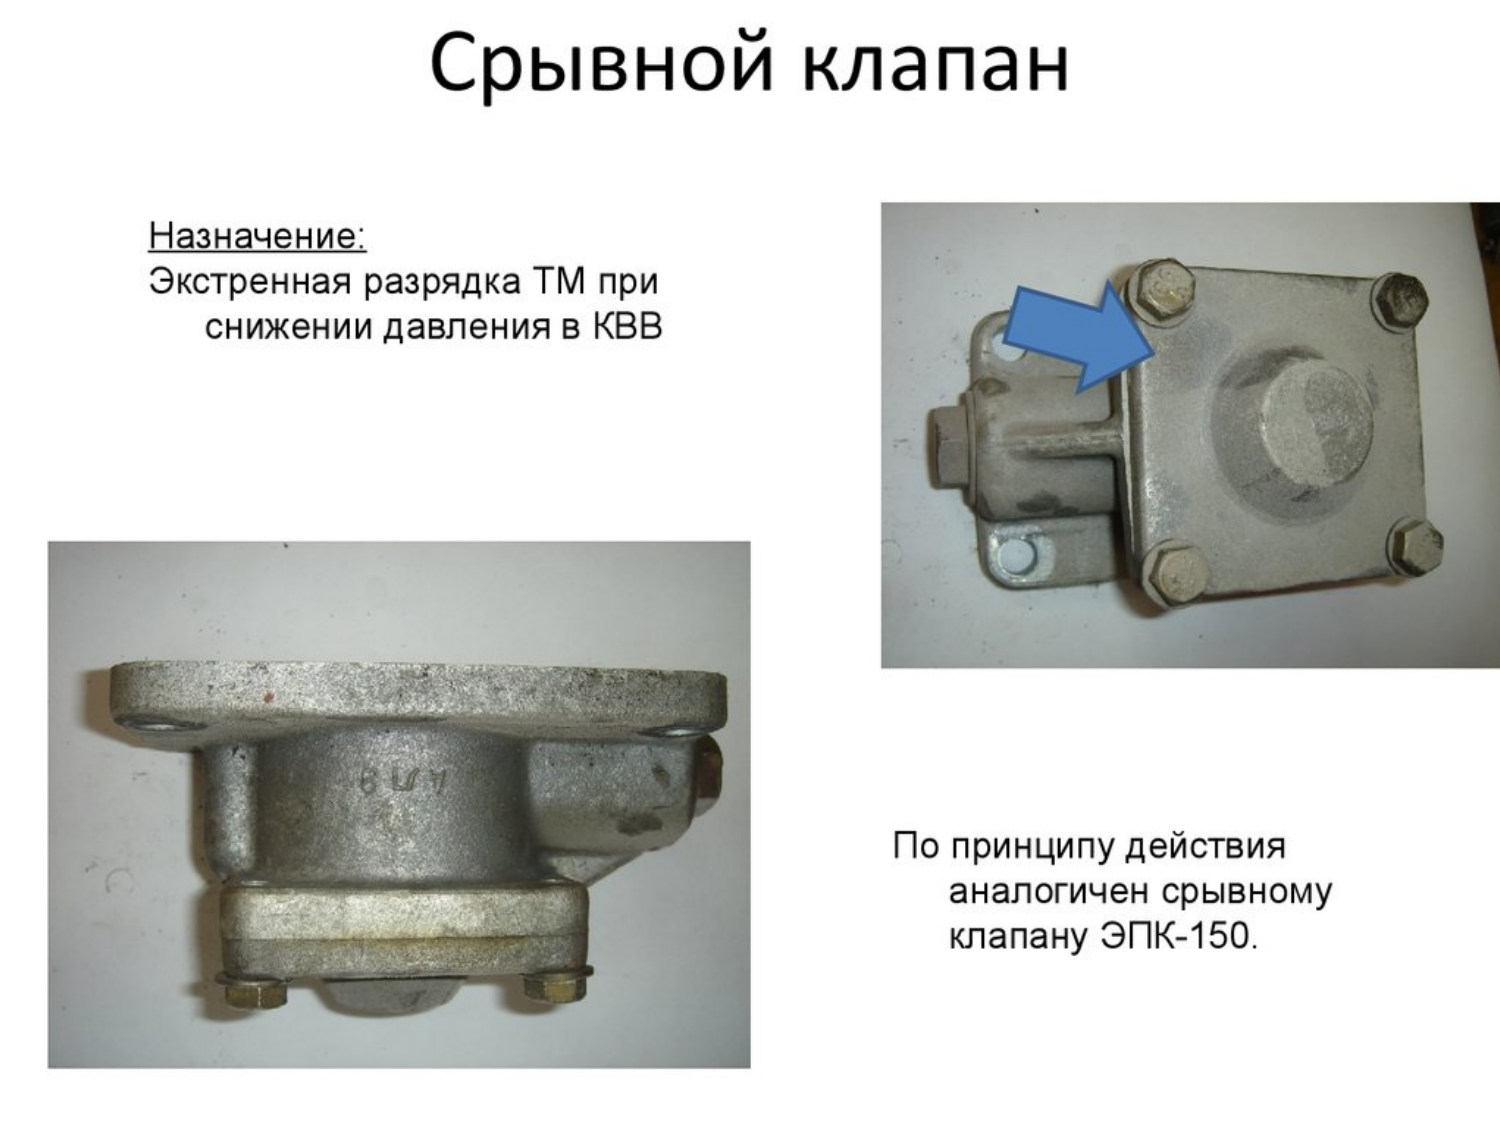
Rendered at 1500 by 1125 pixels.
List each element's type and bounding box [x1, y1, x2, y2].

list [0, 0, 1500, 1125]
